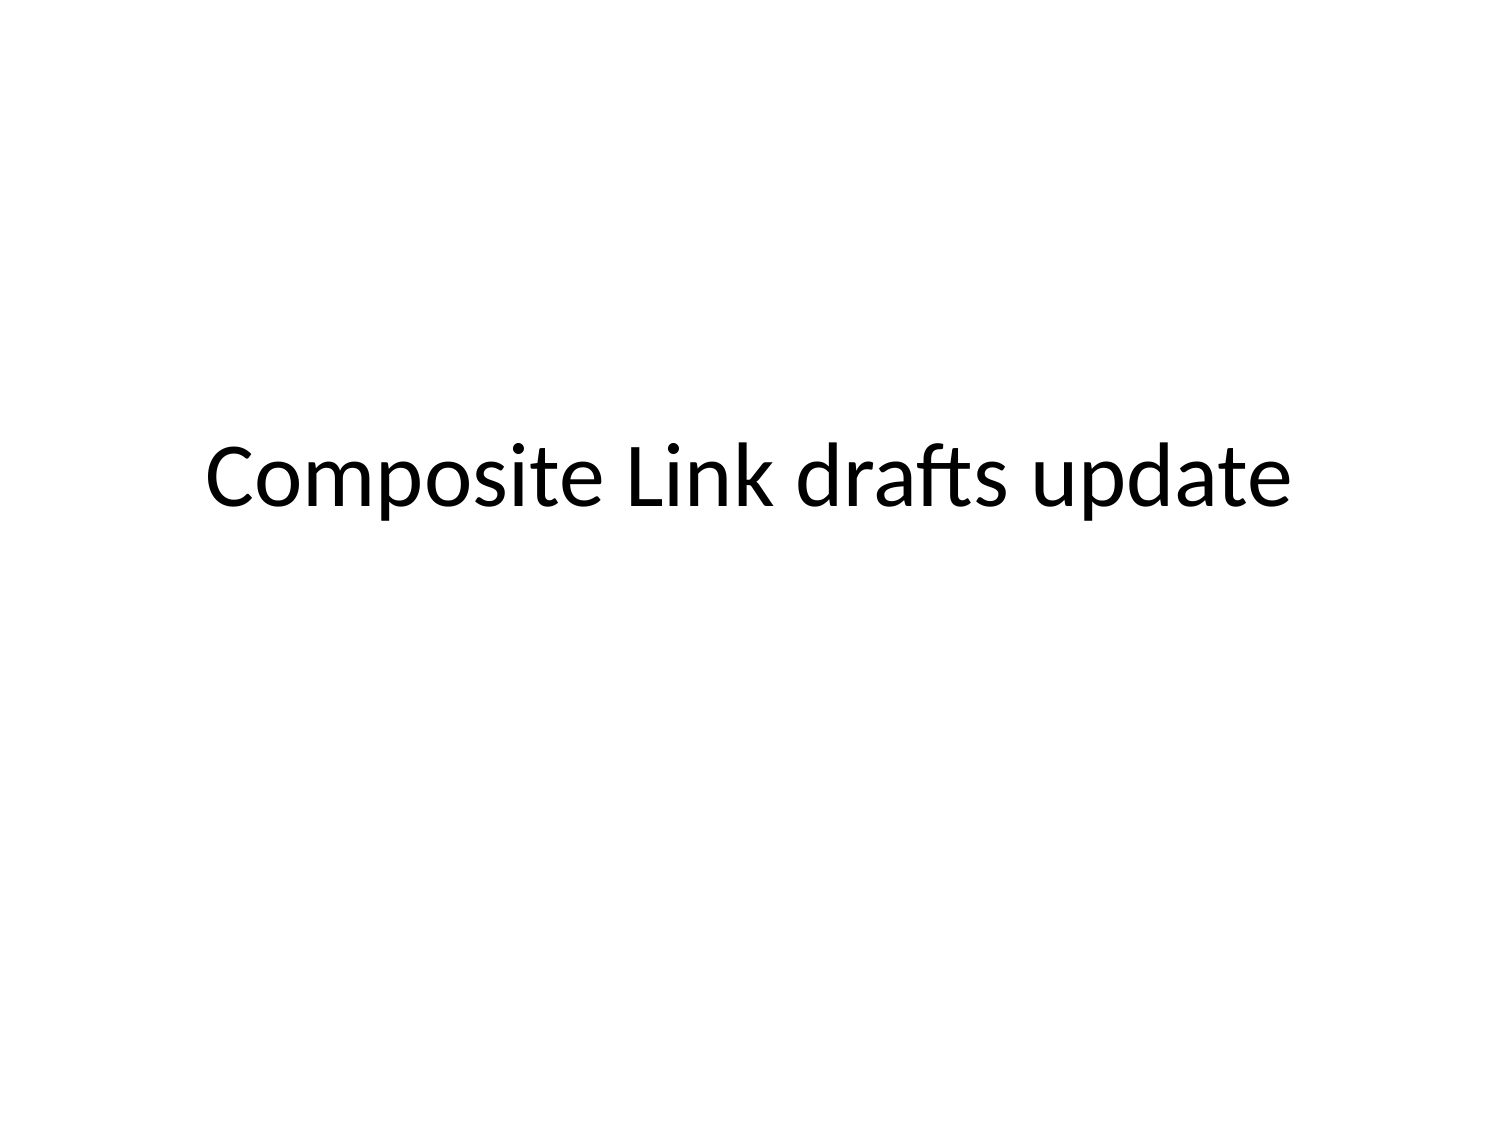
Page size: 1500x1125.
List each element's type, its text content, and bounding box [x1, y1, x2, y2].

title Composite Link drafts update [112, 349, 1388, 591]
